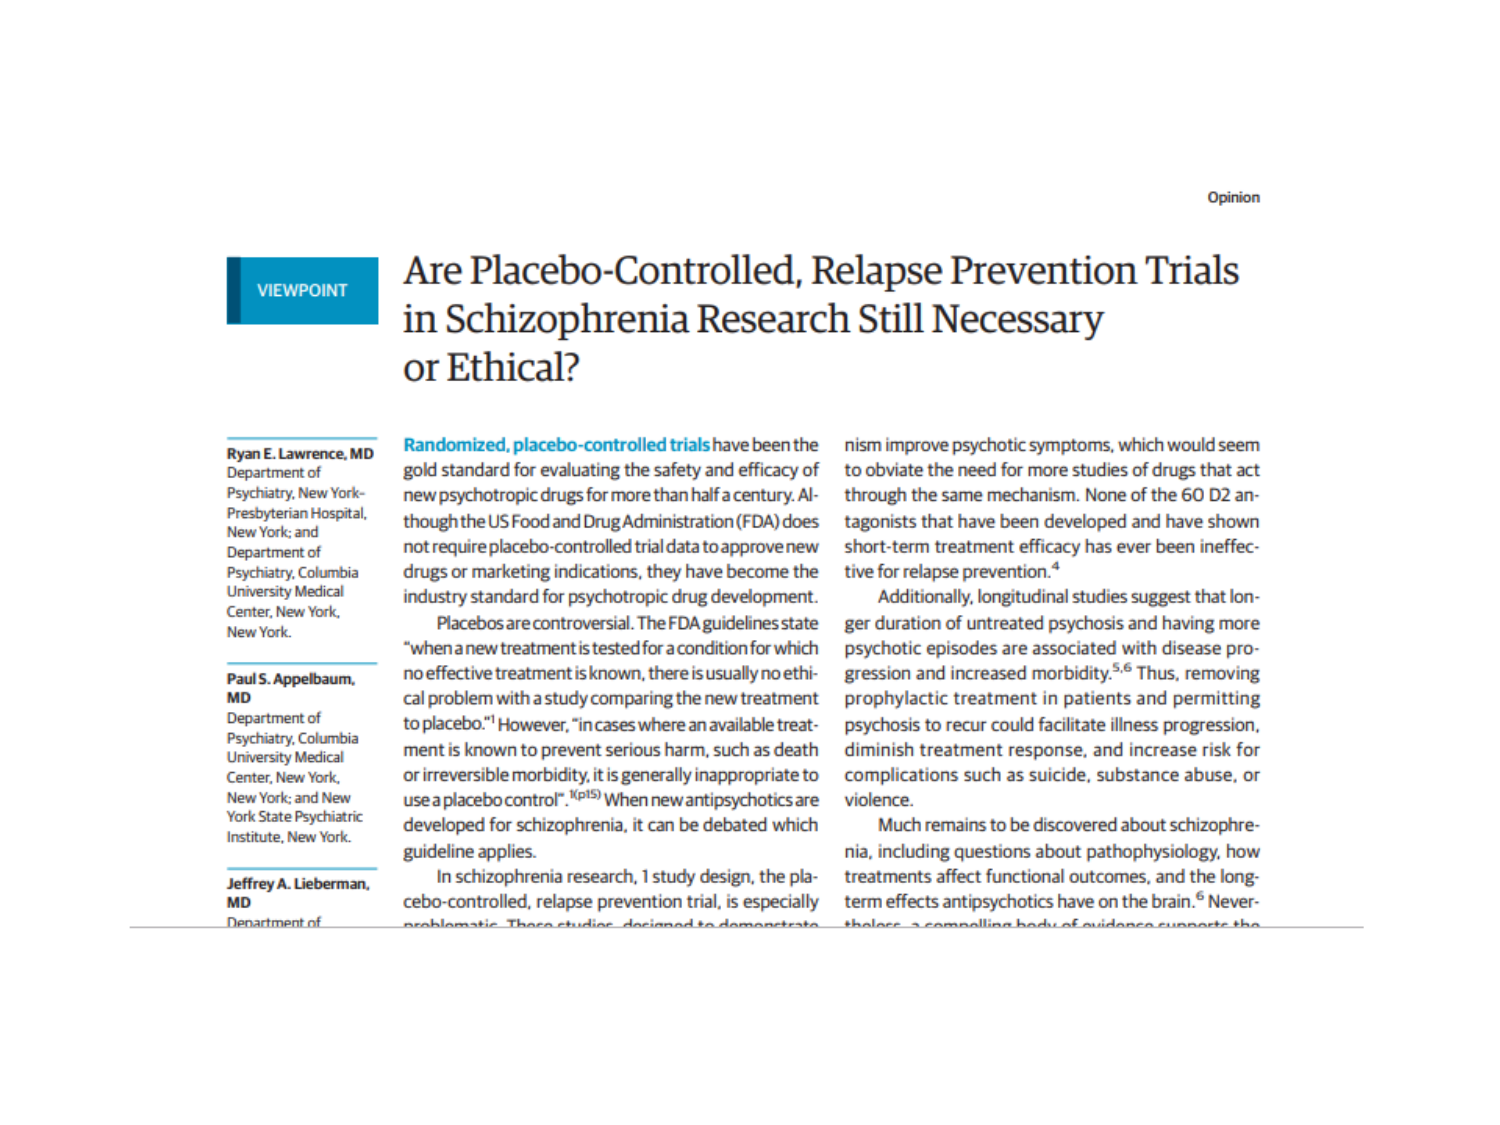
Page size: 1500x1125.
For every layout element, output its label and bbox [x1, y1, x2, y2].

picture [129, 167, 1364, 935]
